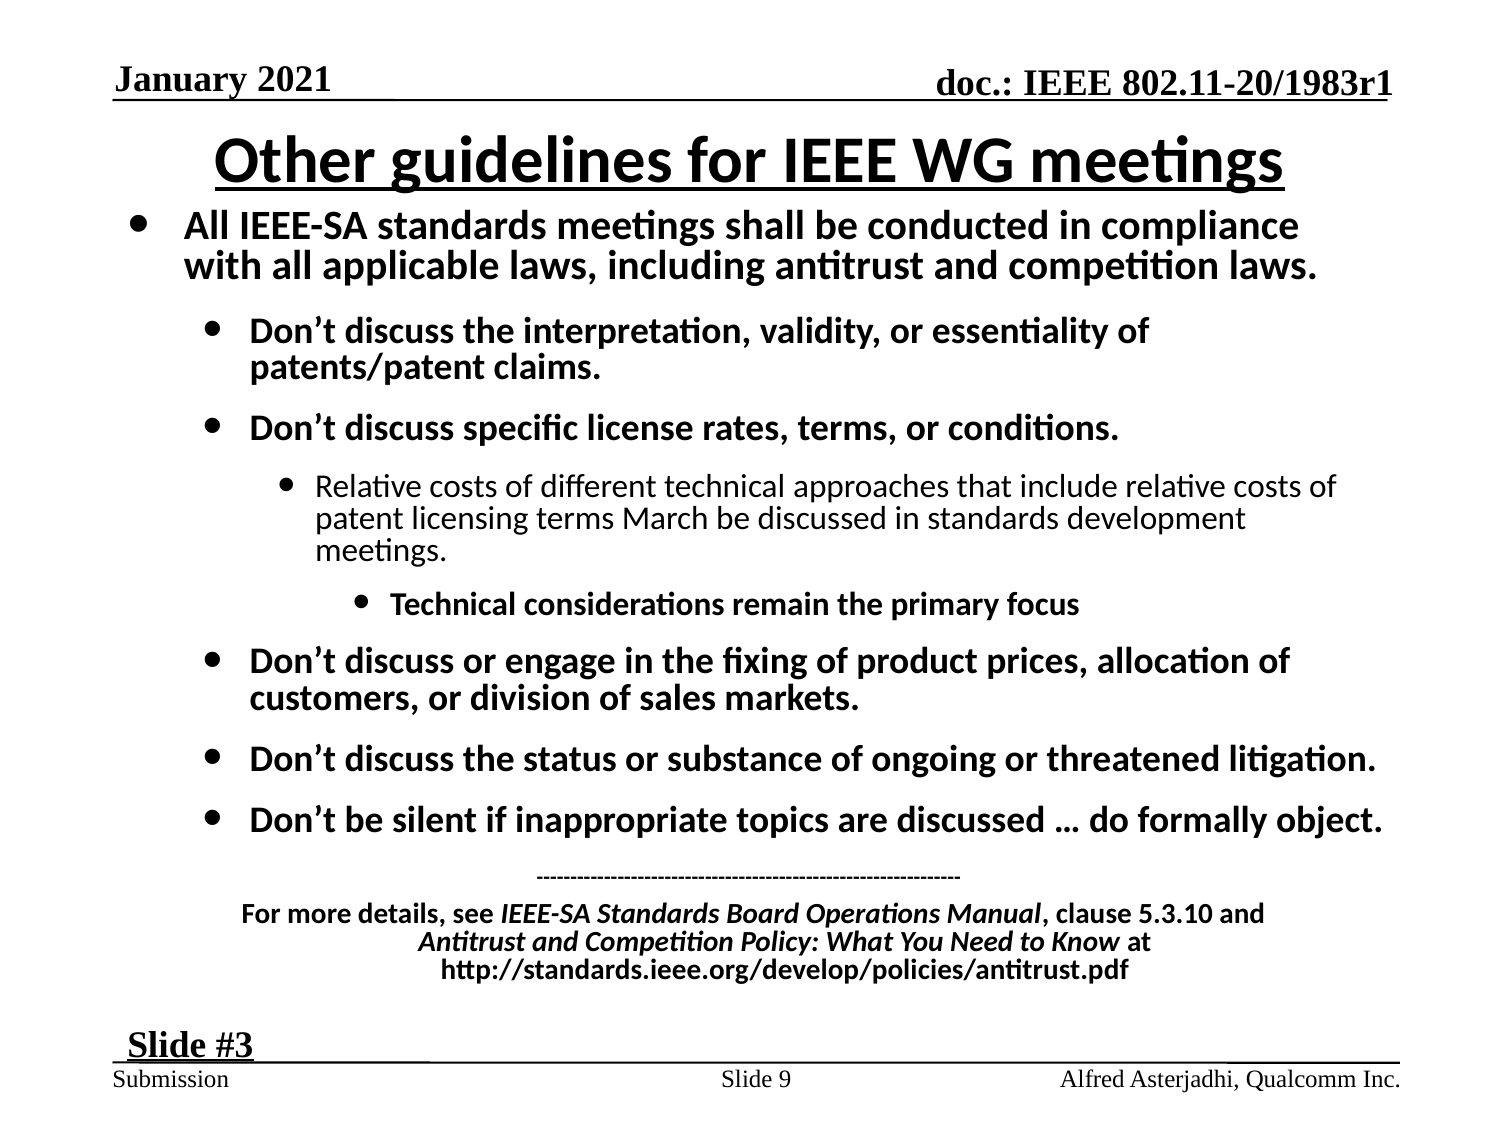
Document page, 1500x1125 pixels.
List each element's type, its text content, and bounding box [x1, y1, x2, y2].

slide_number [114, 54, 493, 100]
list All IEEE-SA standards meetings shall be conducted in compliance with all applicable laws, including antitrust and competition laws. Don’t discuss the interpretation, validity, or essentiality of patents/patent claims. Don’t discuss specific license rates, terms, or conditions. Relative costs of different technical approaches that include relative costs of patent licensing terms March be discussed in standards development meetings. Technical considerations remain the primary focus Don’t discuss or engage in the fixing of product prices, allocation of customers, or division of sales markets. Don’t discuss the status or substance of ongoing or threatened litigation. Don’t be silent if inappropriate topics are discussed … do formally object. --------------------------------------------------------------- For more details, see IEEE-SA Standards Board Operations Manual, clause 5.3.10 and Antitrust and Competition Policy: What You Need to Know at http://standards.ieee.org/develop/policies/antitrust.pdf [112, 199, 1402, 1063]
title Other guidelines for IEEE WG meetings [112, 112, 1388, 199]
footer Alfred Asterjadhi, Qualcomm Inc. [878, 1061, 1402, 1093]
slide_number Slide 9 [712, 1061, 800, 1123]
text_box Slide #3 [112, 1012, 269, 1073]
